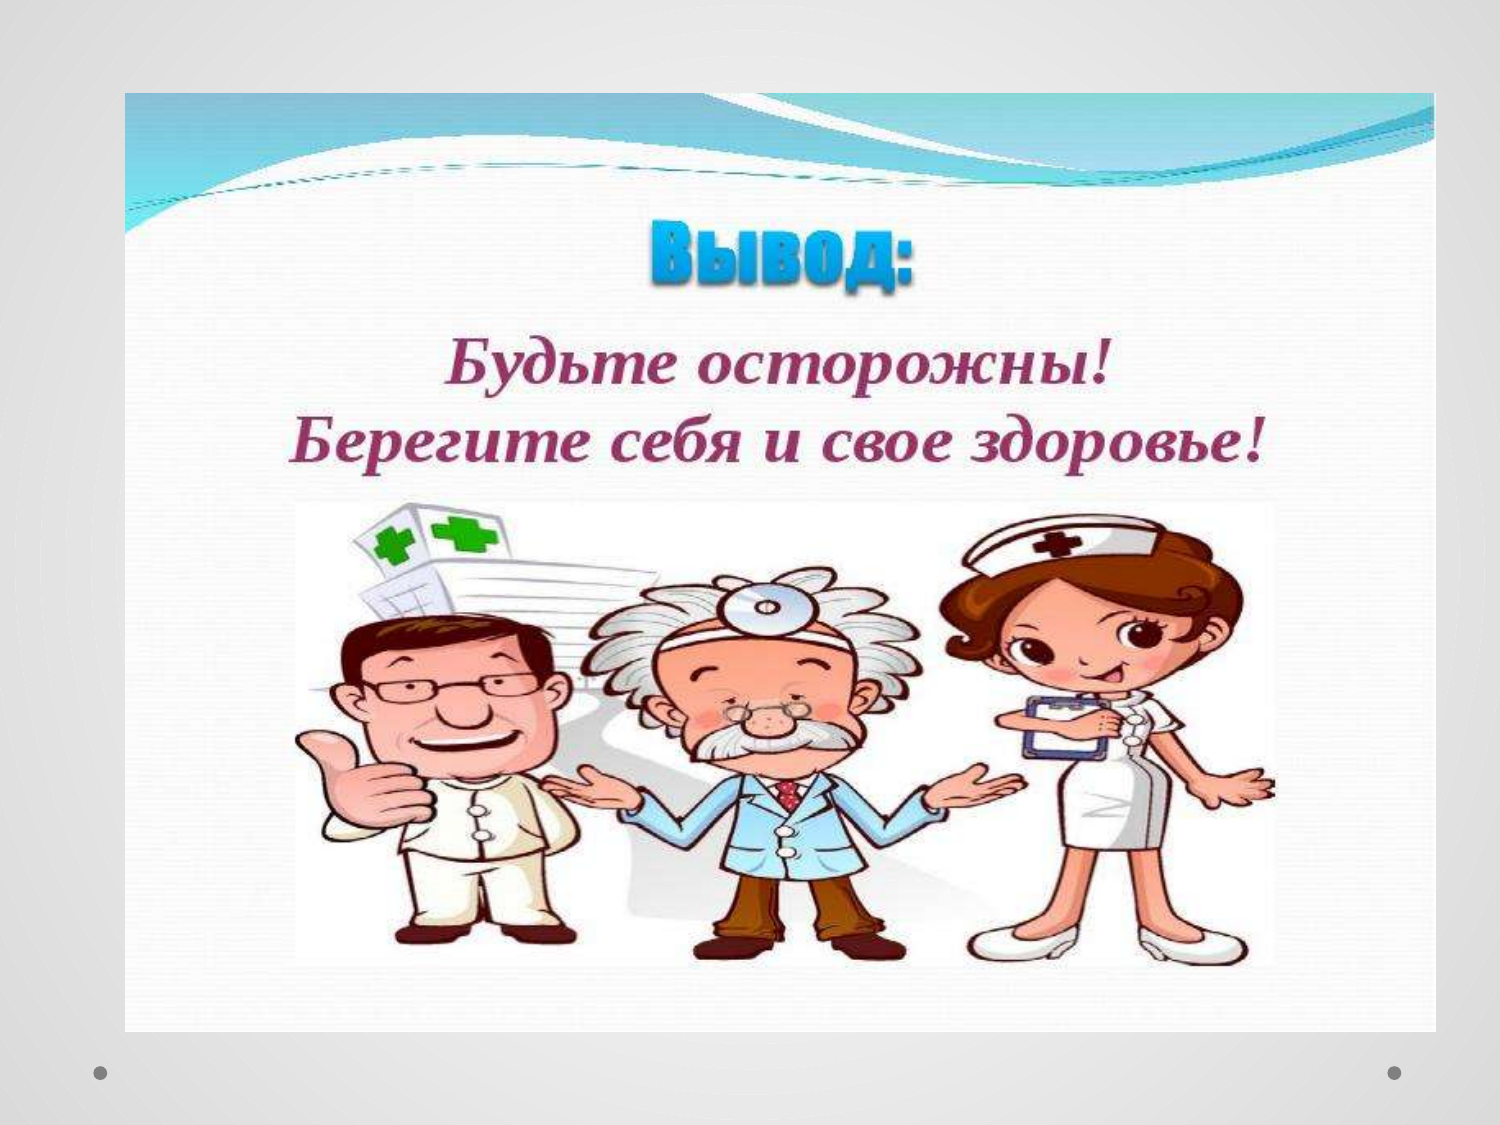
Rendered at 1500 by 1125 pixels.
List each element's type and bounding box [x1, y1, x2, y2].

picture [124, 93, 1436, 1032]
